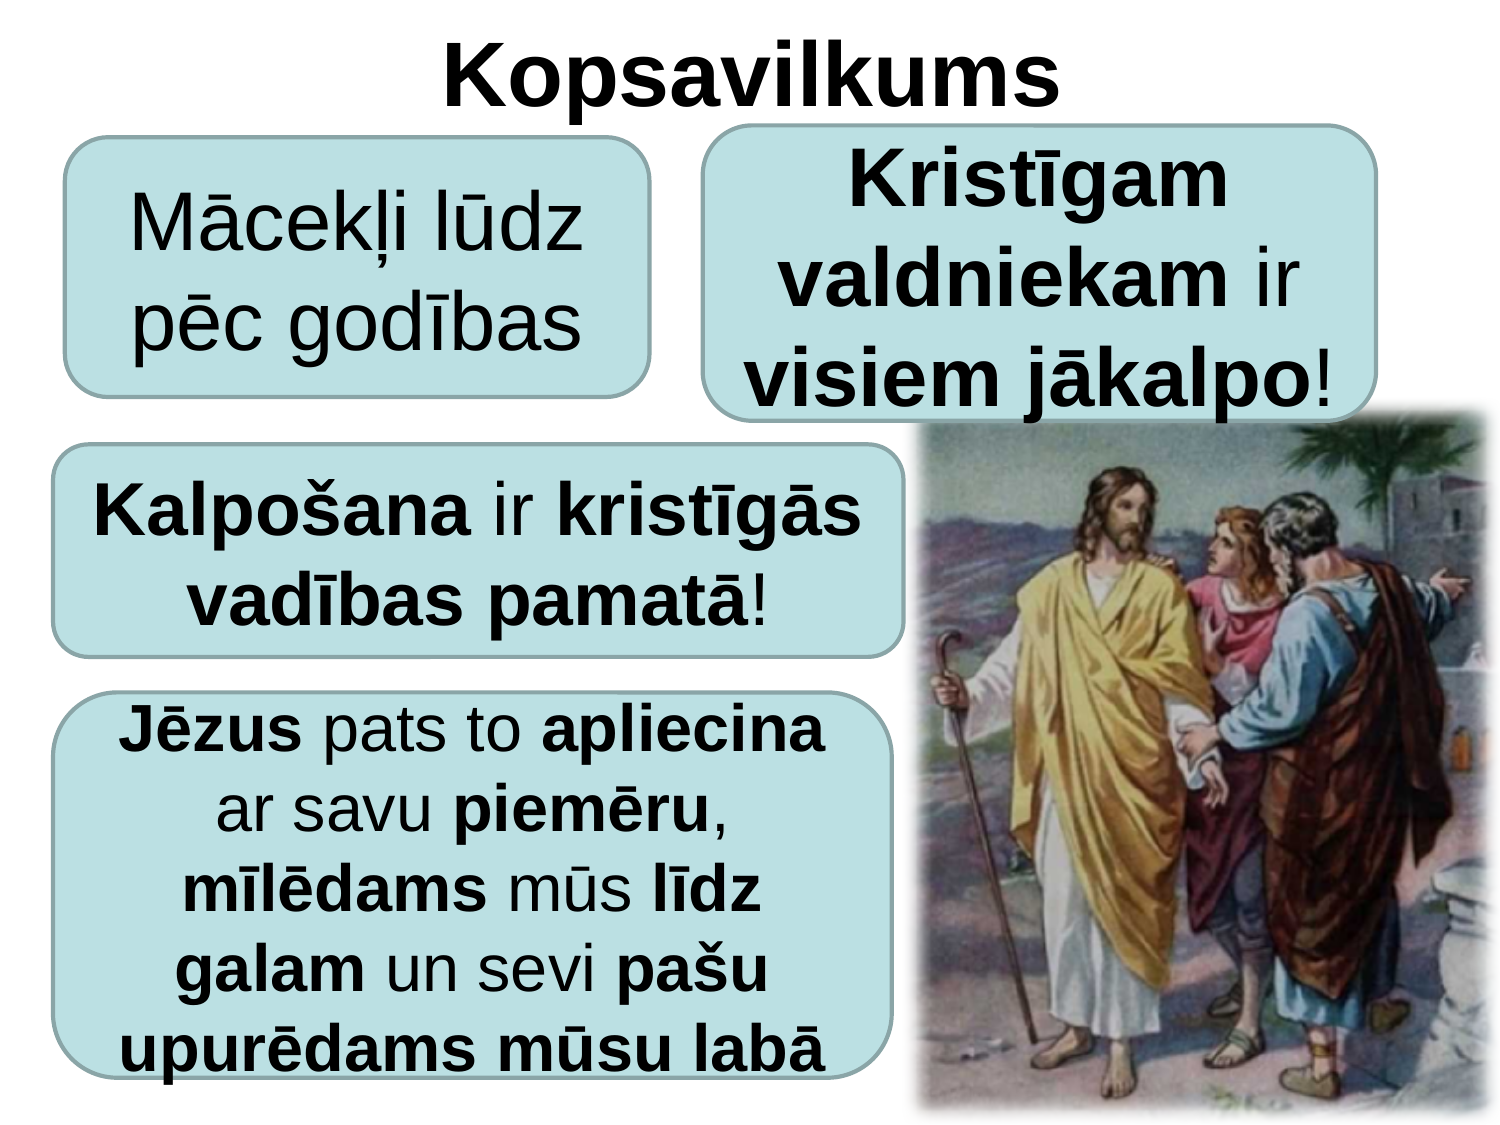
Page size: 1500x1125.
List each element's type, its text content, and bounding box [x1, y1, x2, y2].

text_box Kristīgam valdniekam ir visiem jākalpo! [700, 123, 1379, 423]
picture [902, 397, 1500, 1125]
title Kopsavilkums [76, 0, 1428, 140]
text_box Jēzus pats to apliecina ar savu piemēru, mīlēdams mūs līdz galam un sevi pašu upurēdams mūsu labā [50, 690, 894, 1080]
text_box Kalpošana ir kristīgās vadības pamatā! [50, 442, 896, 660]
text_box Mācekļi lūdz pēc godības [62, 135, 652, 400]
